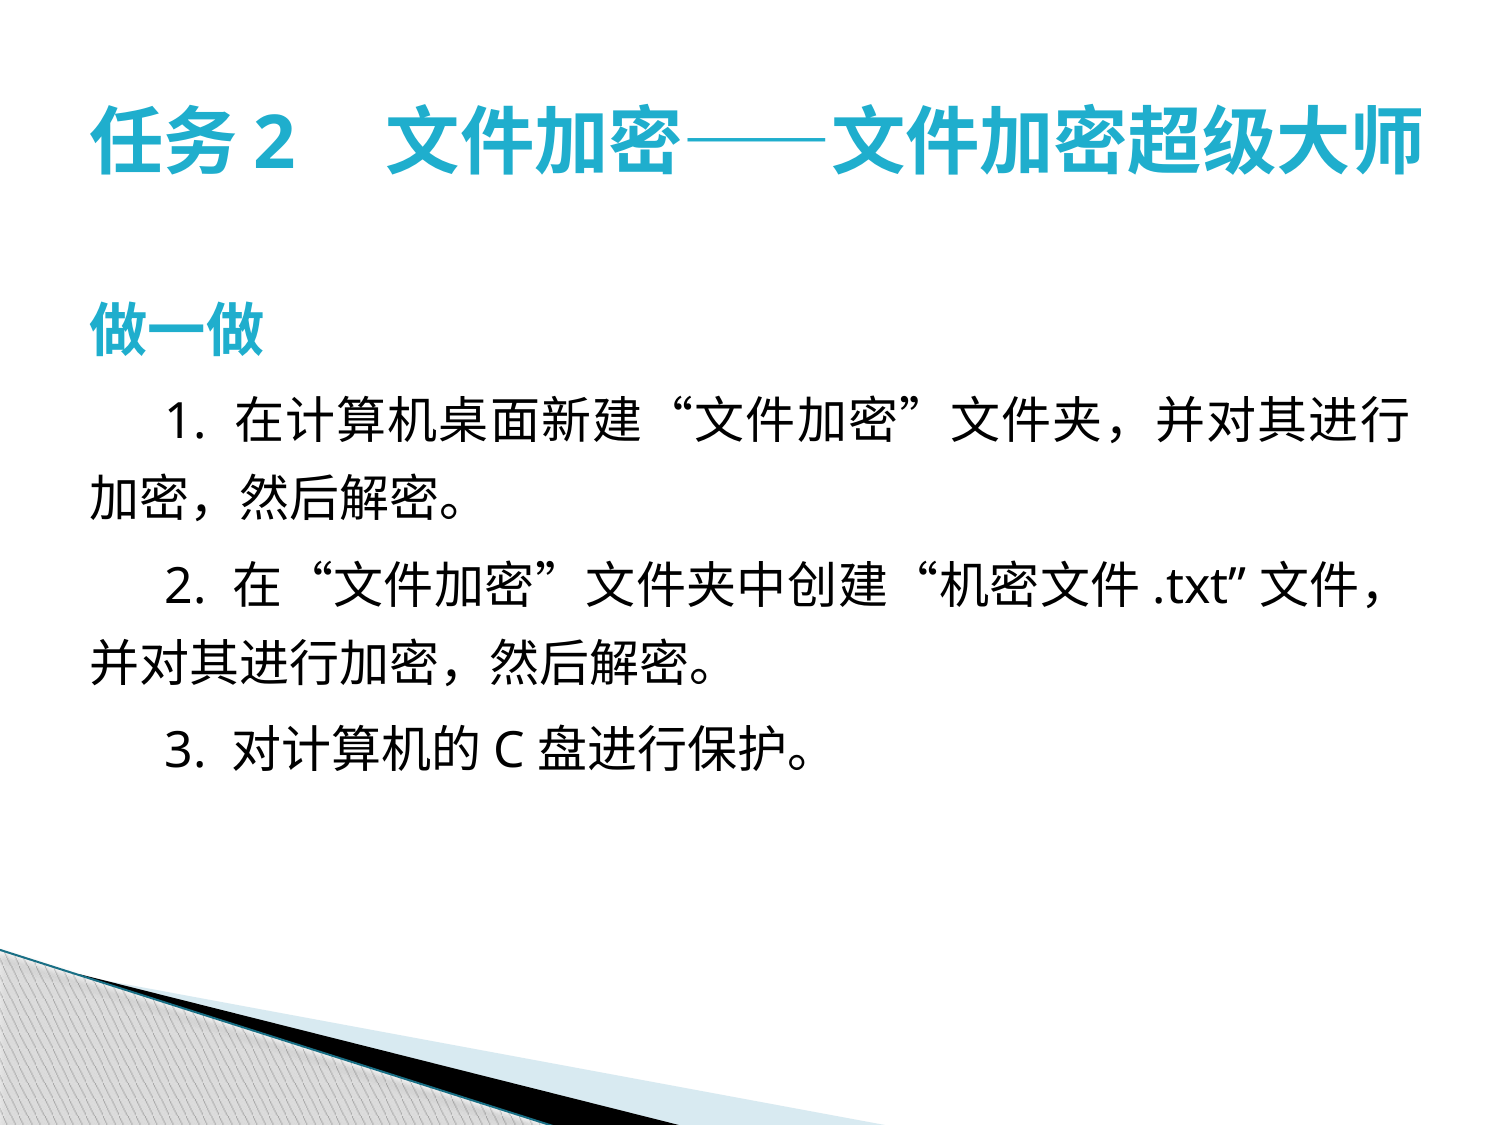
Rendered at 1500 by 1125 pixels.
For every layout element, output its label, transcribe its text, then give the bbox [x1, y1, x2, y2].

title 任务2 文件加密——文件加密超级大师 [75, 45, 1483, 233]
list 做一做 1. 在计算机桌面新建“文件加密”文件夹，并对其进行加密，然后解密。 2. 在“文件加密”文件夹中创建“机密文件.txt”文件，并对其进行加密，然后解密。 3. 对计算机的C盘进行保护。 [75, 243, 1425, 1012]
